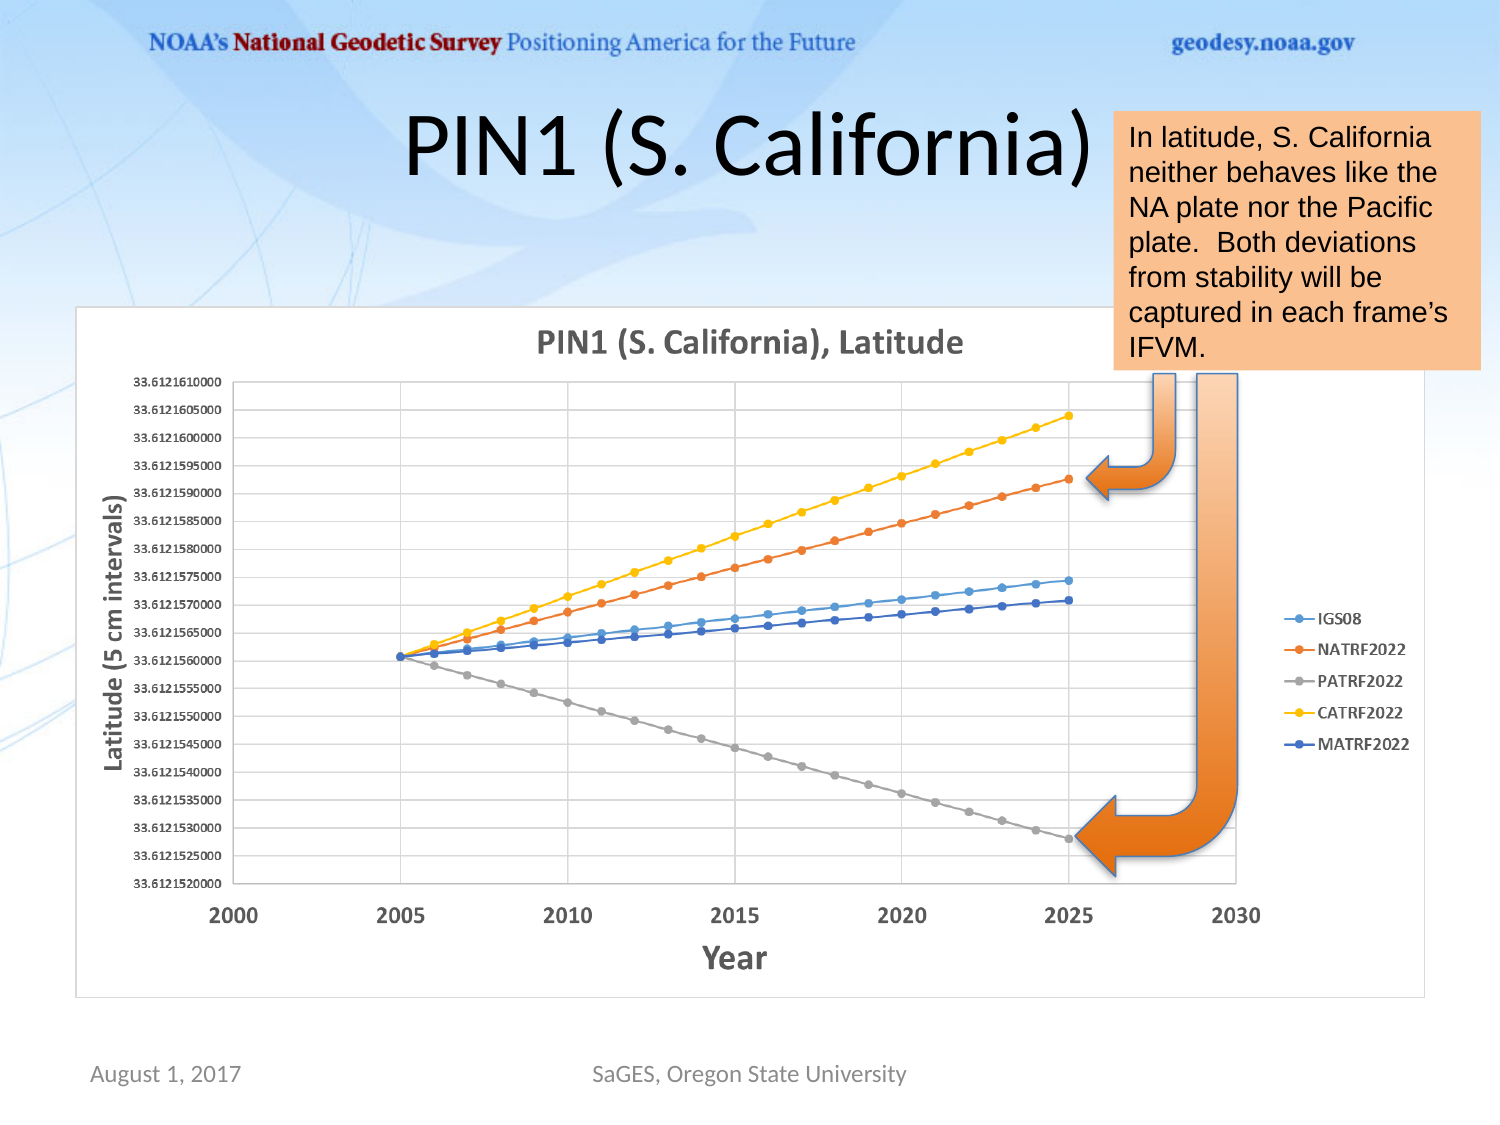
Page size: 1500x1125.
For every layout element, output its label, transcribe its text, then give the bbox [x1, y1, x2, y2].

footer SaGES, Oregon State University [512, 1042, 988, 1103]
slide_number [75, 1042, 425, 1103]
text_box In latitude, S. California neither behaves like the NA plate nor the Pacific plate. Both deviations from stability will be captured in each frame’s IFVM. [1113, 111, 1481, 371]
picture [0, 0, 1500, 1125]
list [74, 306, 1426, 999]
title PIN1 (S. California) [75, 45, 1425, 233]
